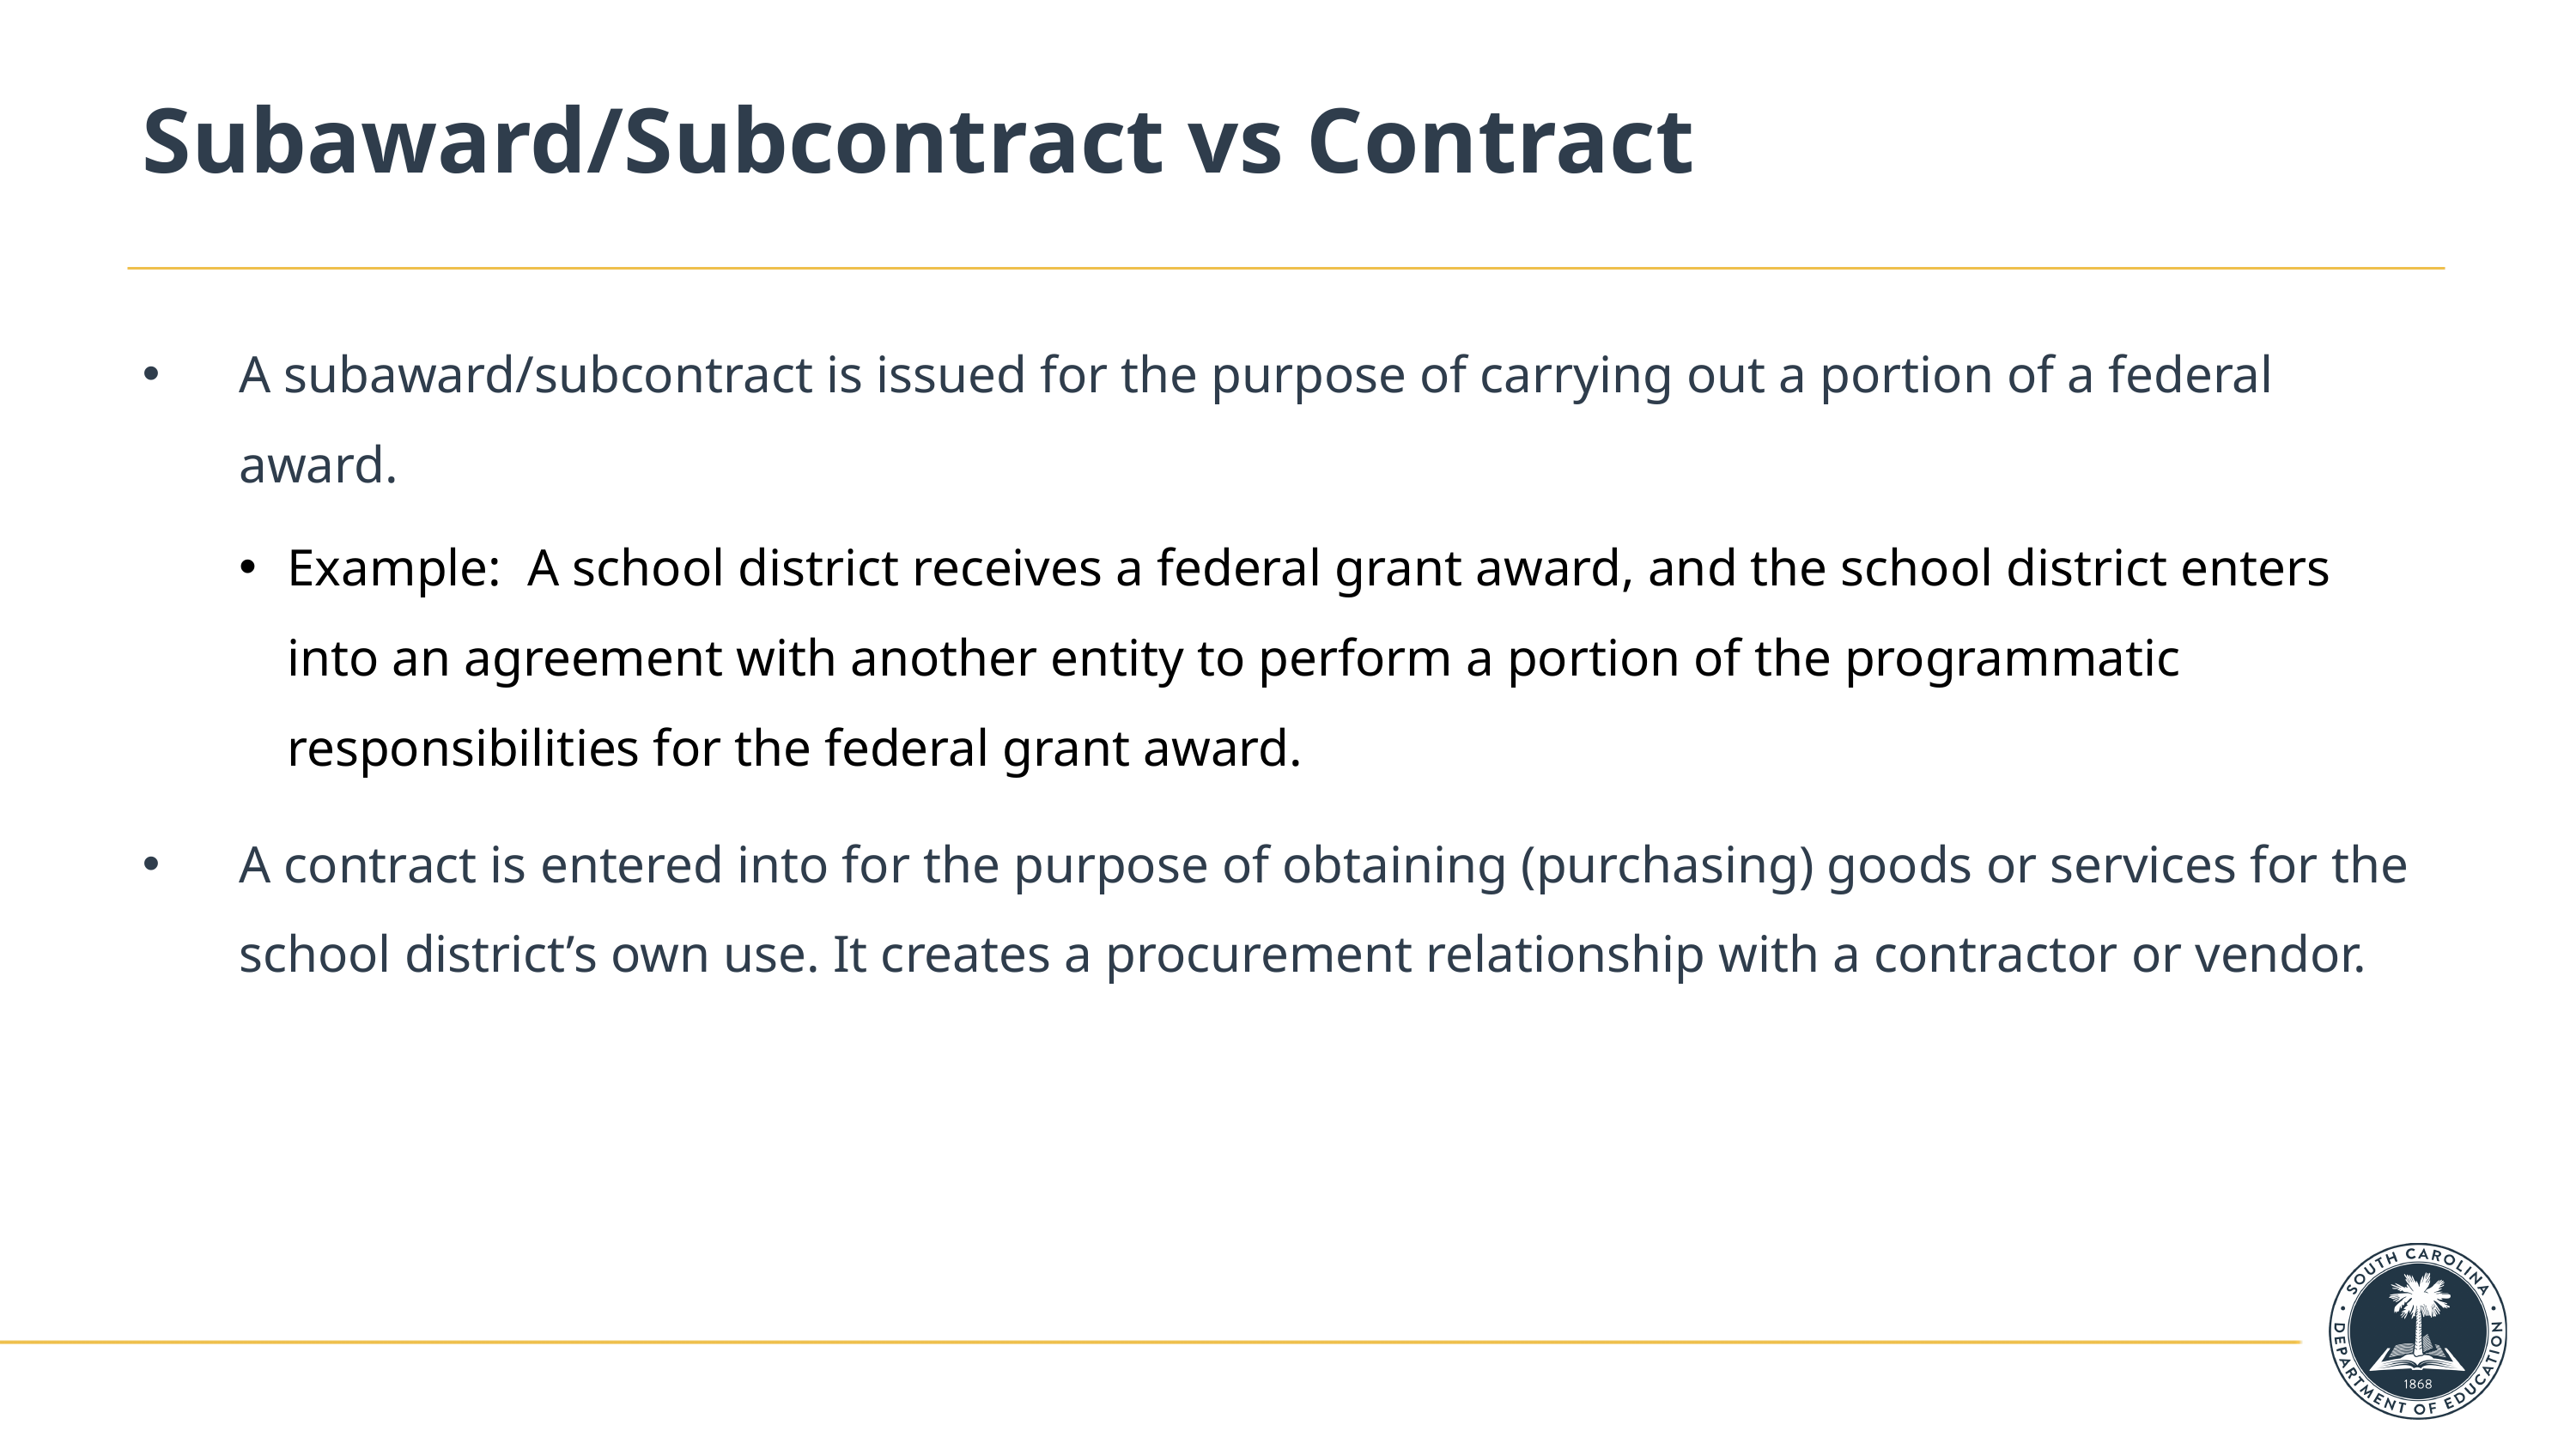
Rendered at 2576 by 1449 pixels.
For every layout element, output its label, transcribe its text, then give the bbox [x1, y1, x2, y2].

picture [2329, 1243, 2507, 1420]
title Subaward/Subcontract vs Contract [129, 76, 2447, 232]
list A subaward/subcontract is issued for the purpose of carrying out a portion of a federal award. Example: A school district receives a federal grant award, and the school district enters into an agreement with another entity to perform a portion of the programmatic responsibilities for the federal grant award. A contract is entered into for the purpose of obtaining (purchasing) goods or services for the school district’s own use. It creates a procurement relationship with a contractor or vendor. [129, 306, 2447, 1149]
